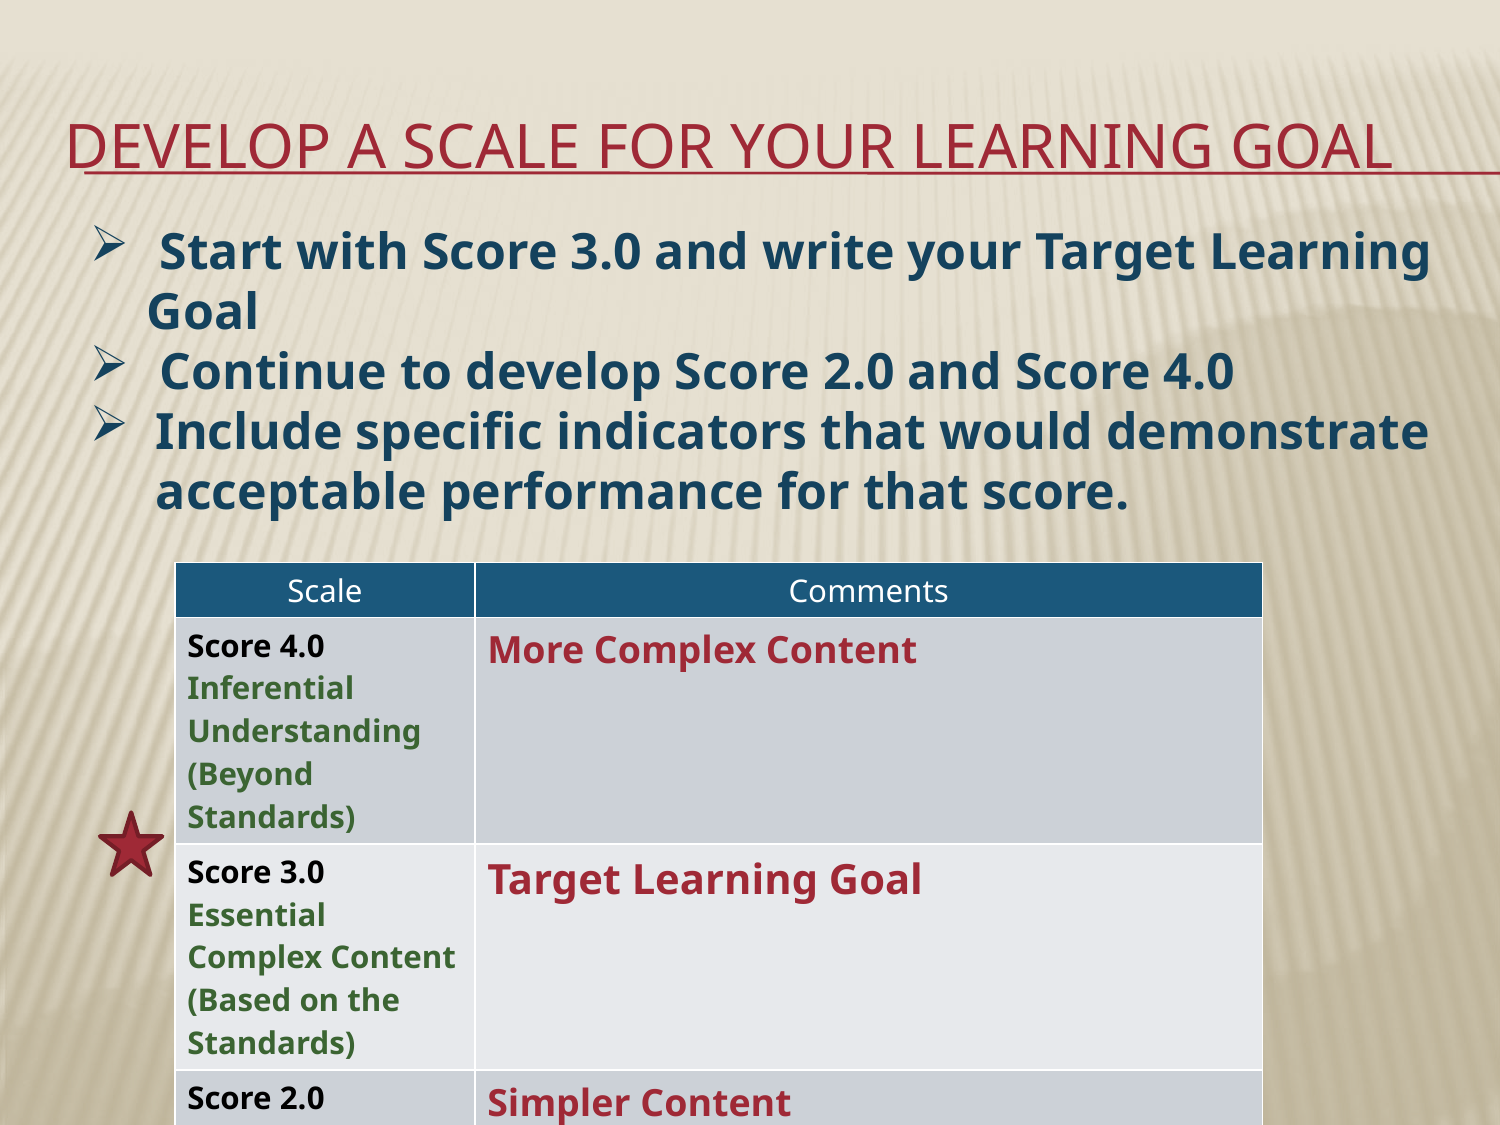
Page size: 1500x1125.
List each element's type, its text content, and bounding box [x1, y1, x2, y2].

title Develop a Scale for your Learning Goal [50, 75, 1475, 213]
text_box [97, 810, 165, 877]
table_header Scale [176, 563, 474, 617]
table_cell Simpler Content [476, 1071, 1262, 1125]
table_cell Target Learning Goal [476, 845, 1262, 1069]
table_header Comments [476, 563, 1262, 617]
table_cell Score 2.0 Essential Foundational Knowledge [176, 1071, 474, 1125]
text_box Start with Score 3.0 and write your Target Learning Goal Continue to develop Score 2.0 and Score 4.0 Include specific indicators that would demonstrate acceptable performance for that score. [75, 212, 1450, 528]
table_cell Score 3.0 Essential Complex Content (Based on the Standards) [176, 845, 474, 1069]
table_cell More Complex Content [476, 618, 1262, 843]
table_cell Score 4.0 Inferential Understanding (Beyond Standards) [176, 618, 474, 843]
